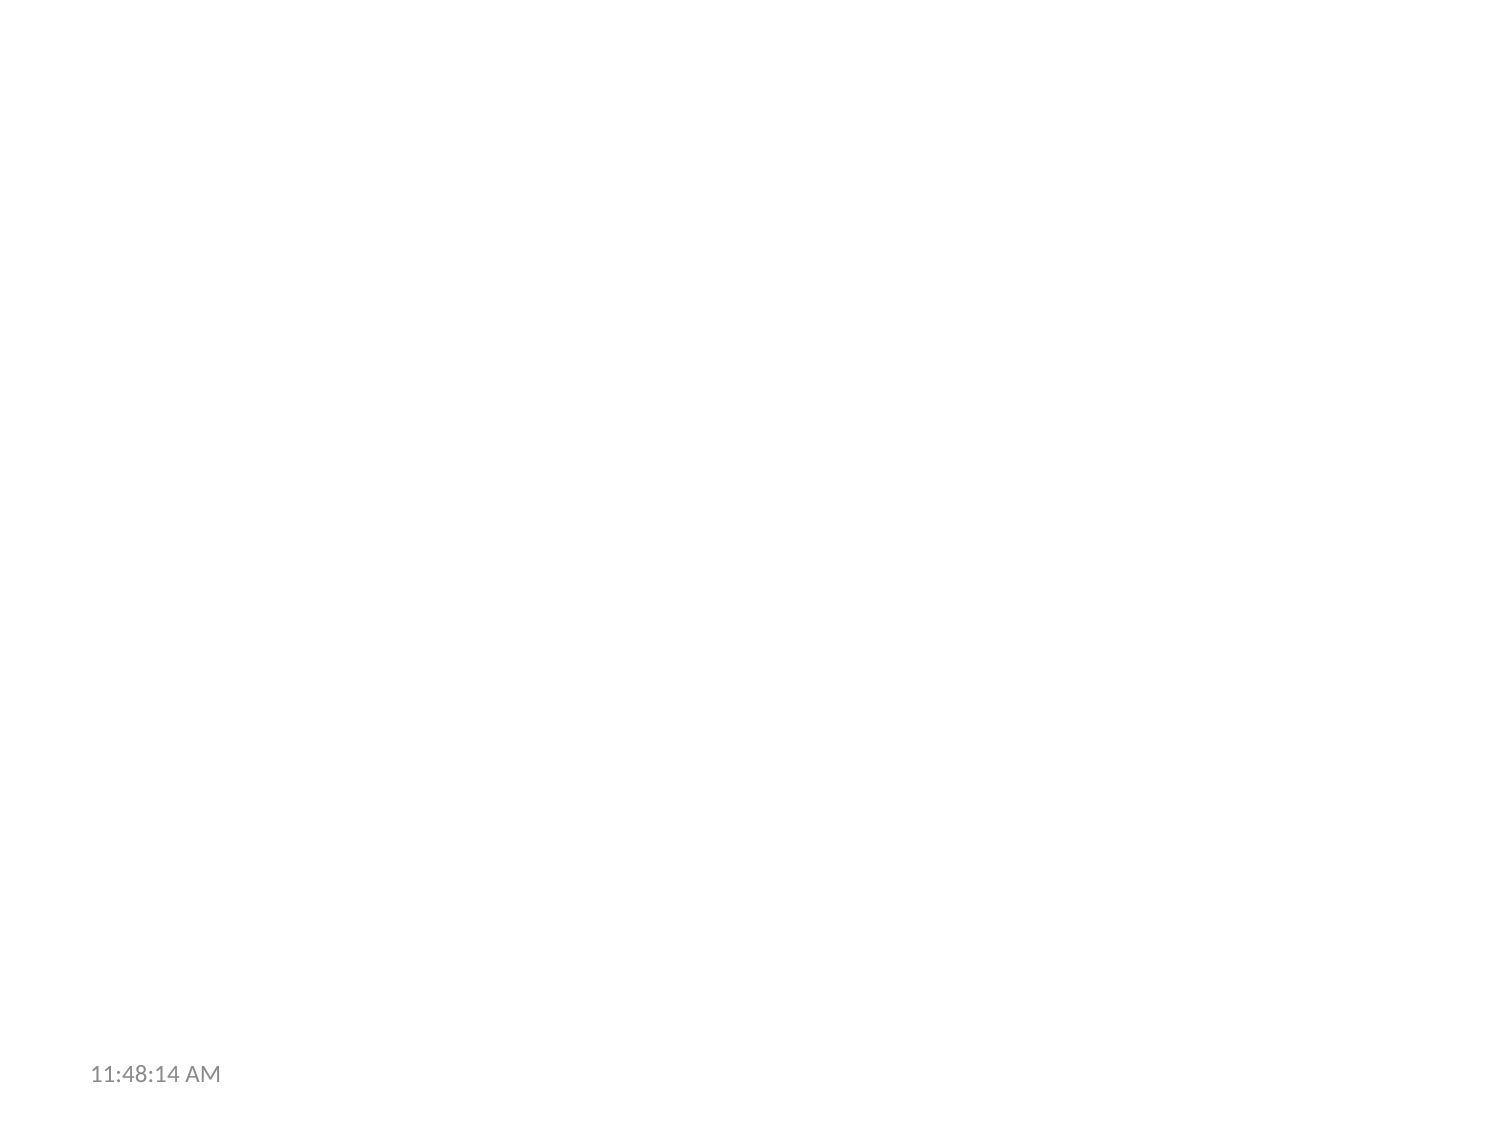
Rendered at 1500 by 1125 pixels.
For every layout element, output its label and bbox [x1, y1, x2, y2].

slide_number [75, 1042, 425, 1103]
